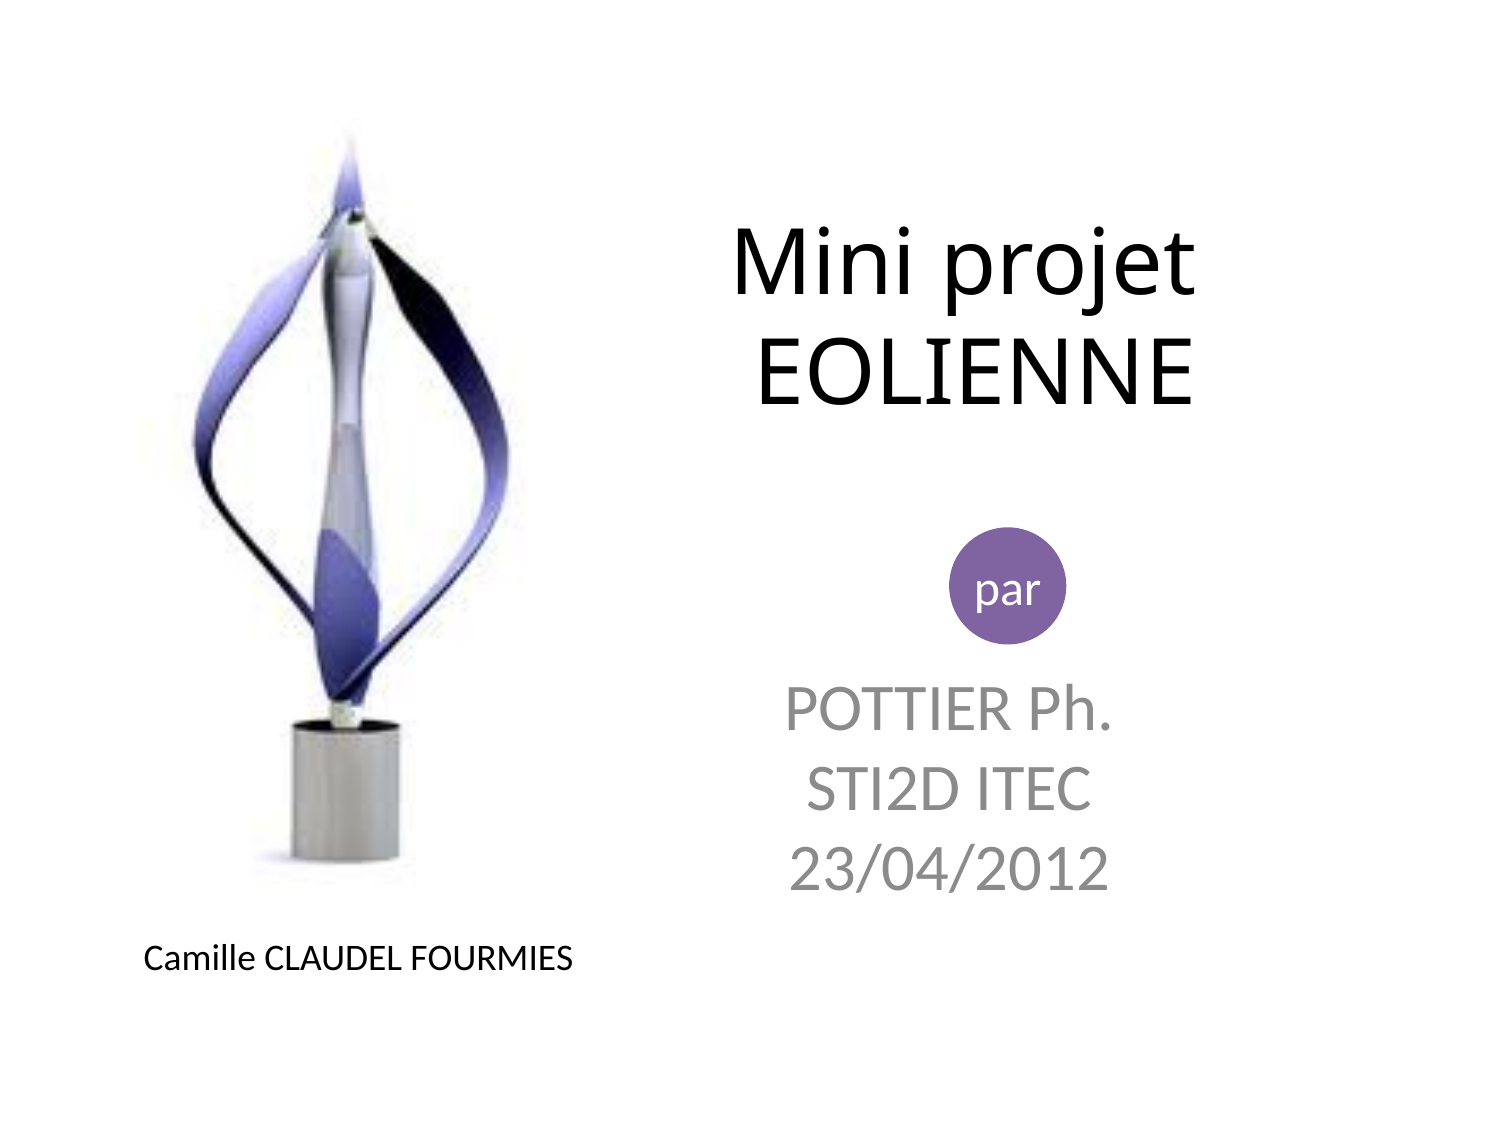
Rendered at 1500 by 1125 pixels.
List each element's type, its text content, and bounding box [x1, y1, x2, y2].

picture [93, 93, 597, 896]
title Mini projet EOLIENNE [601, 105, 1388, 521]
text_box Camille CLAUDEL FOURMIES [128, 925, 1442, 986]
subtitle POTTIER Ph. STI2D ITEC 23/04/2012 [562, 656, 1336, 925]
text_box par [949, 527, 1067, 645]
